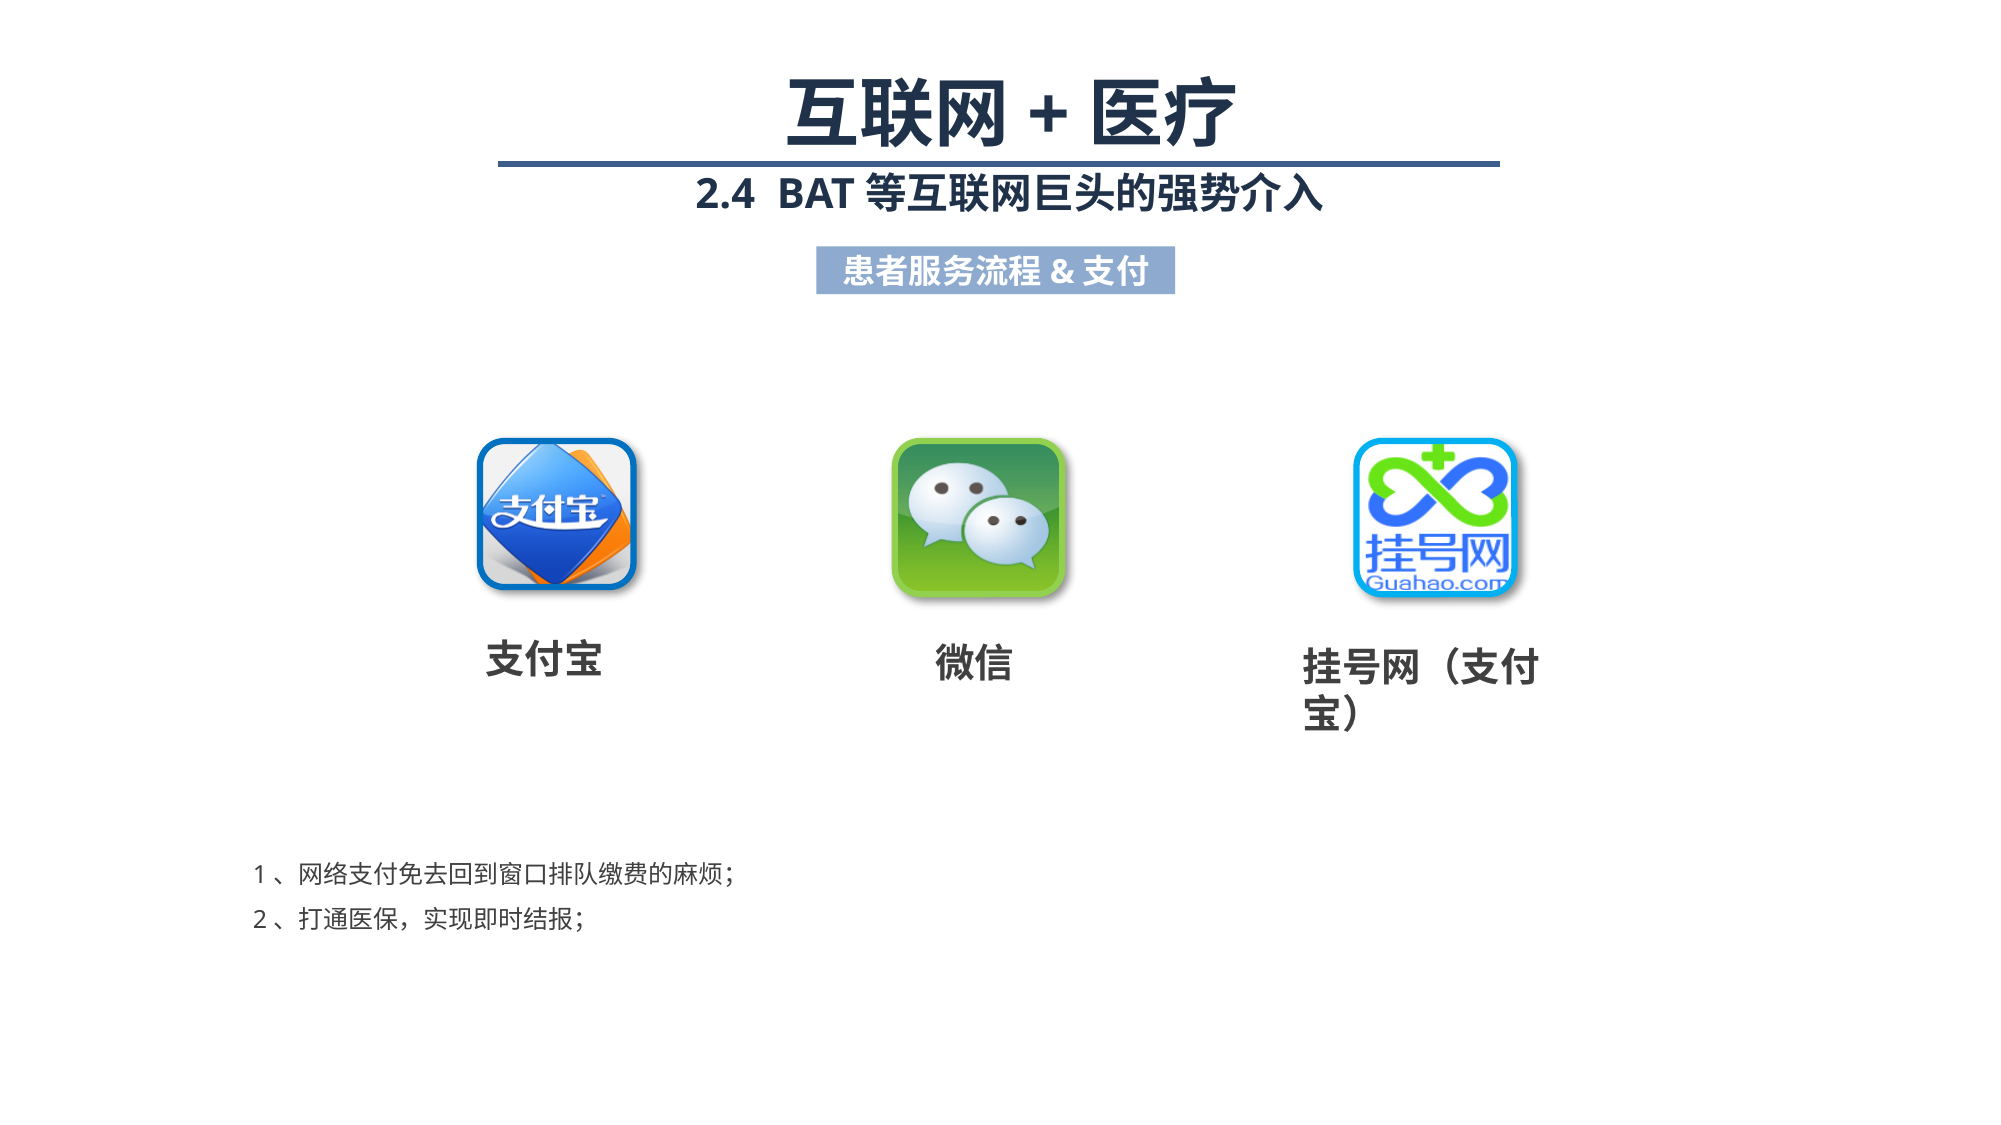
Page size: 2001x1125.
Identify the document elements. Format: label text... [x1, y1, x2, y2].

picture [1356, 584, 1367, 595]
picture [479, 440, 634, 588]
text_box 微信 [920, 630, 1158, 692]
text_box 患者服务流程&支付 [815, 245, 1176, 295]
picture [1503, 584, 1515, 595]
picture [1360, 445, 1511, 590]
picture [1356, 440, 1368, 451]
text_box 挂号网（支付宝） [1288, 634, 1608, 695]
text_box 1、网络支付免去回到窗口排队缴费的麻烦； 2、打通医保，实现即时结报； [238, 836, 1754, 941]
picture [1503, 440, 1515, 451]
text_box 支付宝 [470, 626, 683, 700]
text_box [497, 65, 1500, 218]
picture [894, 440, 1063, 595]
